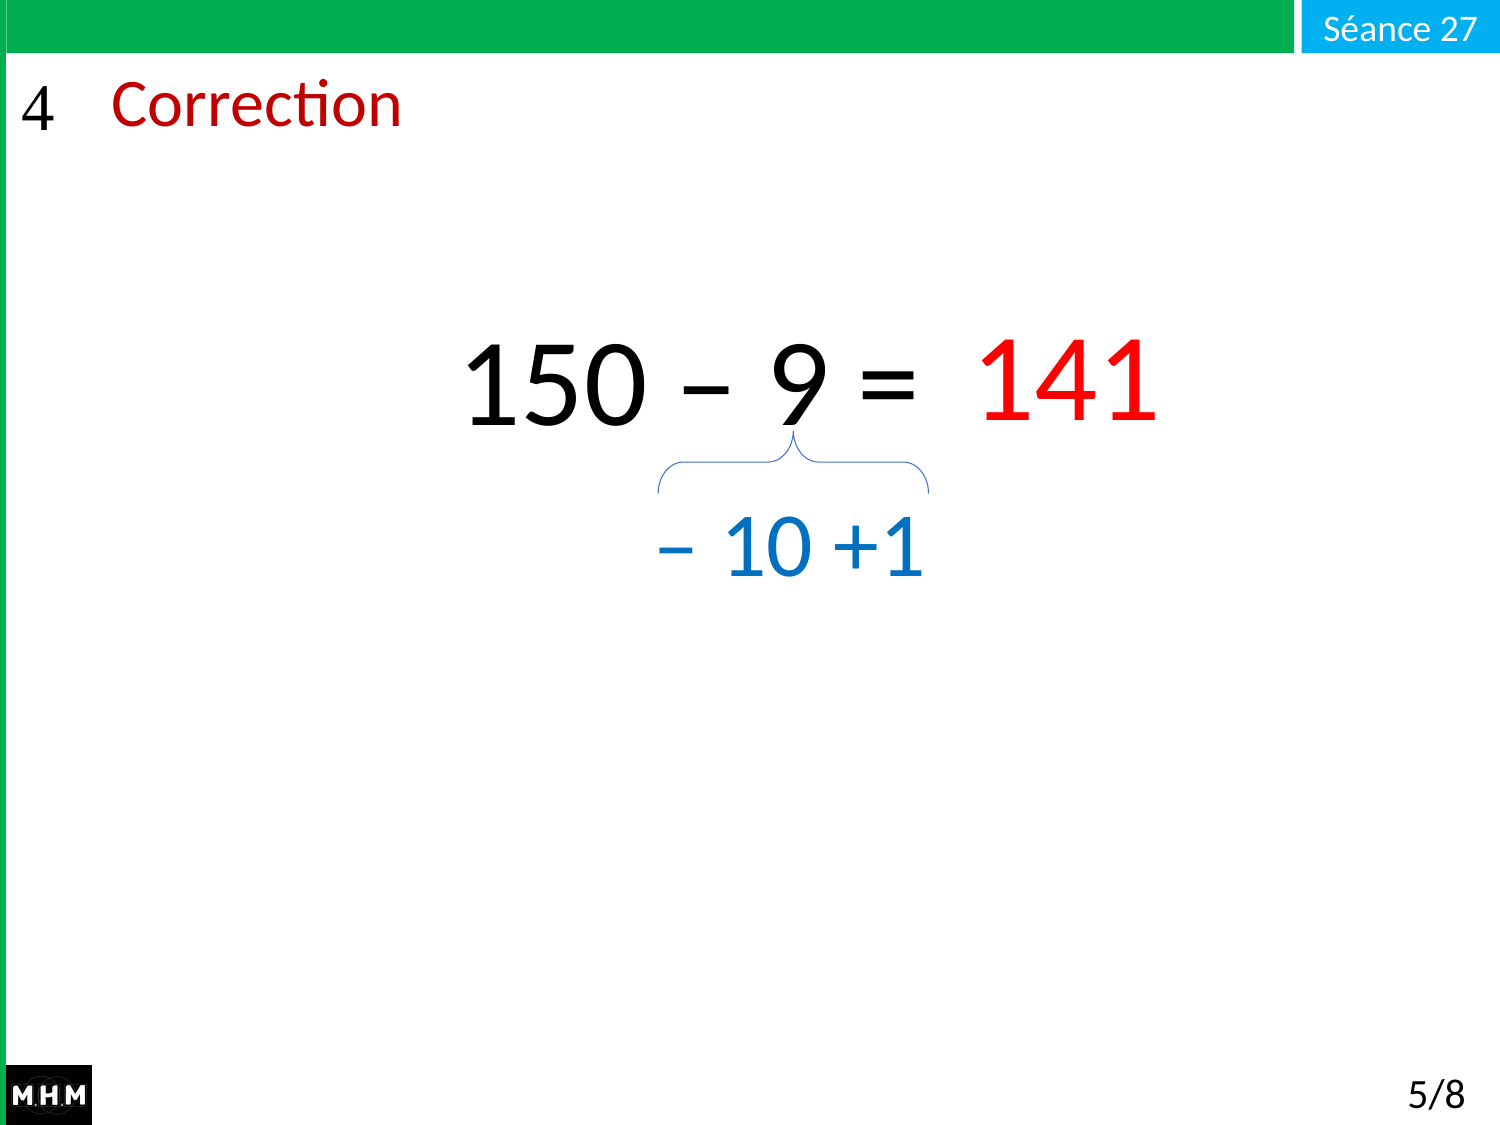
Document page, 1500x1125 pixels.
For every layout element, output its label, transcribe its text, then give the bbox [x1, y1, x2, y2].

text_box 150 – 9 = [442, 292, 1243, 458]
text_box 141 [935, 288, 1197, 454]
list 5/8 [1373, 1064, 1500, 1125]
title Correction [96, 60, 1391, 150]
text_box – 10 +1 [638, 476, 1439, 602]
text_box [657, 430, 930, 494]
picture [6, 1065, 92, 1125]
